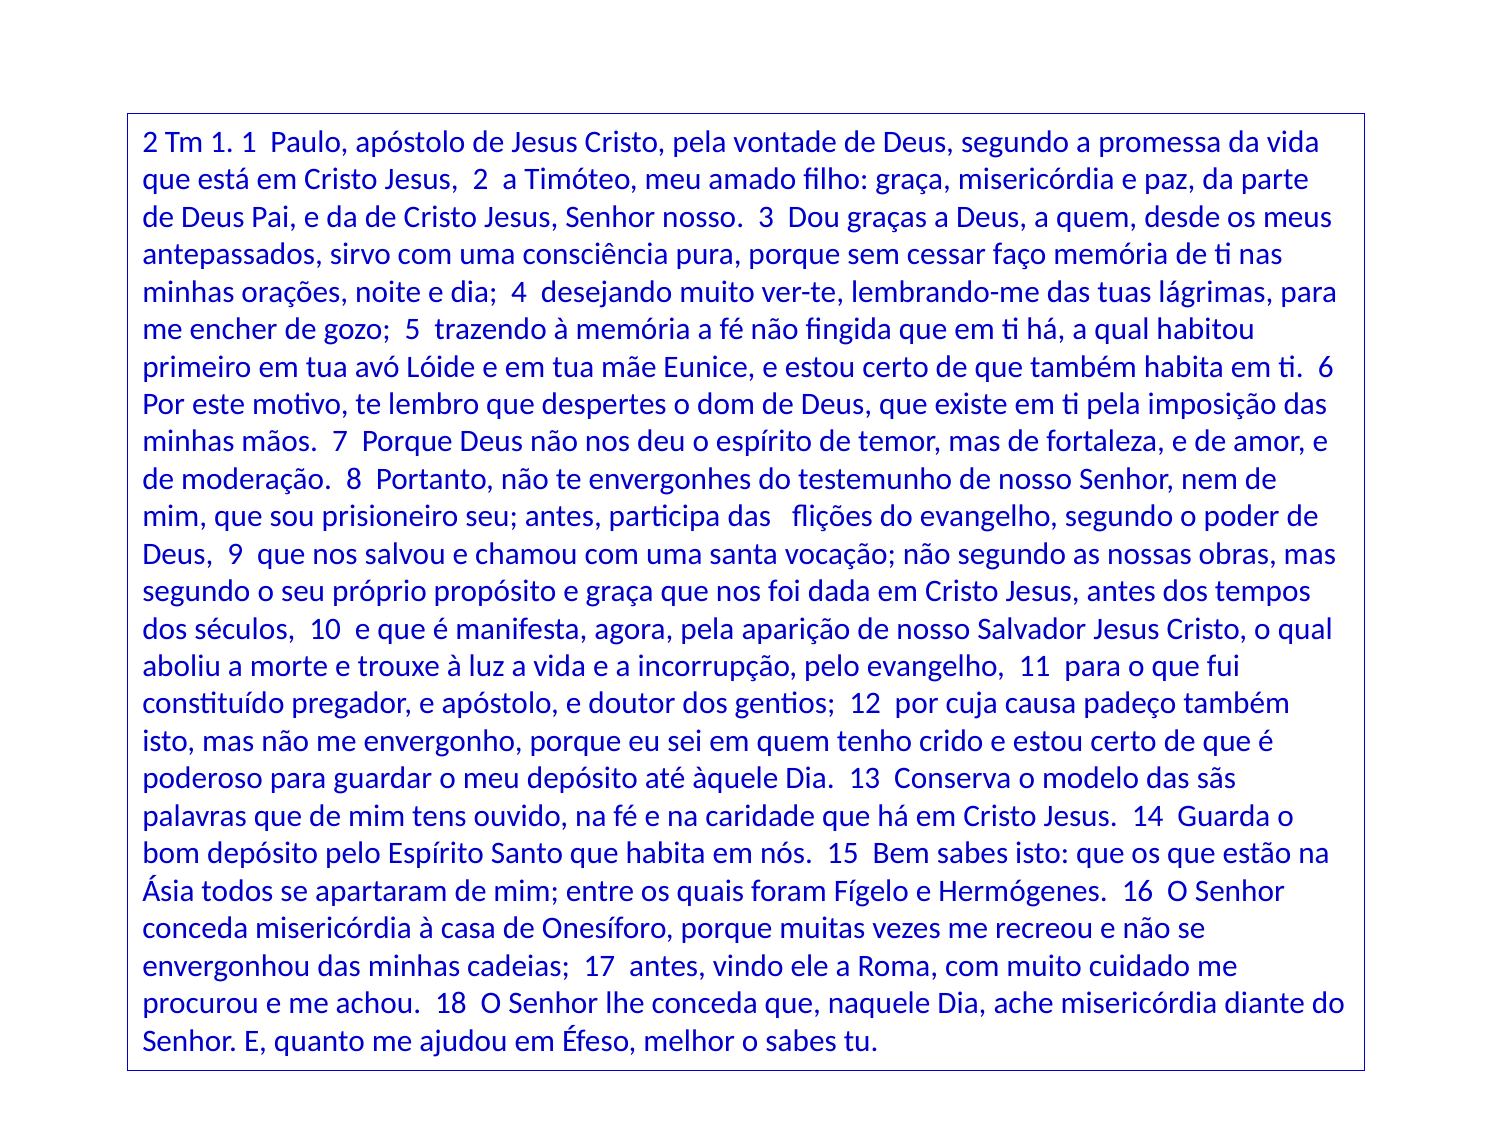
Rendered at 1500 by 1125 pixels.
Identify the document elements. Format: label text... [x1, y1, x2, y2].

list 2 Tm 1. 1 Paulo, apóstolo de Jesus Cristo, pela vontade de Deus, segundo a promessa da vida que está em Cristo Jesus, 2 a Timóteo, meu amado filho: graça, misericórdia e paz, da parte de Deus Pai, e da de Cristo Jesus, Senhor nosso. 3 Dou graças a Deus, a quem, desde os meus antepassados, sirvo com uma consciência pura, porque sem cessar faço memória de ti nas minhas orações, noite e dia; 4 desejando muito ver-te, lembrando-me das tuas lágrimas, para me encher de gozo; 5 trazendo à memória a fé não fingida que em ti há, a qual habitou primeiro em tua avó Lóide e em tua mãe Eunice, e estou certo de que também habita em ti. 6 Por este motivo, te lembro que despertes o dom de Deus, que existe em ti pela imposição das minhas mãos. 7 Porque Deus não nos deu o espírito de temor, mas de fortaleza, e de amor, e de moderação. 8 Portanto, não te envergonhes do testemunho de nosso Senhor, nem de mim, que sou prisioneiro seu; antes, participa das flições do evangelho, segundo o poder de Deus, 9 que nos salvou e chamou com uma santa vocação; não segundo as nossas obras, mas segundo o seu próprio propósito e graça que nos foi dada em Cristo Jesus, antes dos tempos dos séculos, 10 e que é manifesta, agora, pela aparição de nosso Salvador Jesus Cristo, o qual aboliu a morte e trouxe à luz a vida e a incorrupção, pelo evangelho, 11 para o que fui constituído pregador, e apóstolo, e doutor dos gentios; 12 por cuja causa padeço também isto, mas não me envergonho, porque eu sei em quem tenho crido e estou certo de que é poderoso para guardar o meu depósito até àquele Dia. 13 Conserva o modelo das sãs palavras que de mim tens ouvido, na fé e na caridade que há em Cristo Jesus. 14 Guarda o bom depósito pelo Espírito Santo que habita em nós. 15 Bem sabes isto: que os que estão na Ásia todos se apartaram de mim; entre os quais foram Fígelo e Hermógenes. 16 O Senhor conceda misericórdia à casa de Onesíforo, porque muitas vezes me recreou e não se envergonhou das minhas cadeias; 17 antes, vindo ele a Roma, com muito cuidado me procurou e me achou. 18 O Senhor lhe conceda que, naquele Dia, ache misericórdia diante do Senhor. E, quanto me ajudou em Éfeso, melhor o sabes tu. [127, 113, 1365, 1071]
